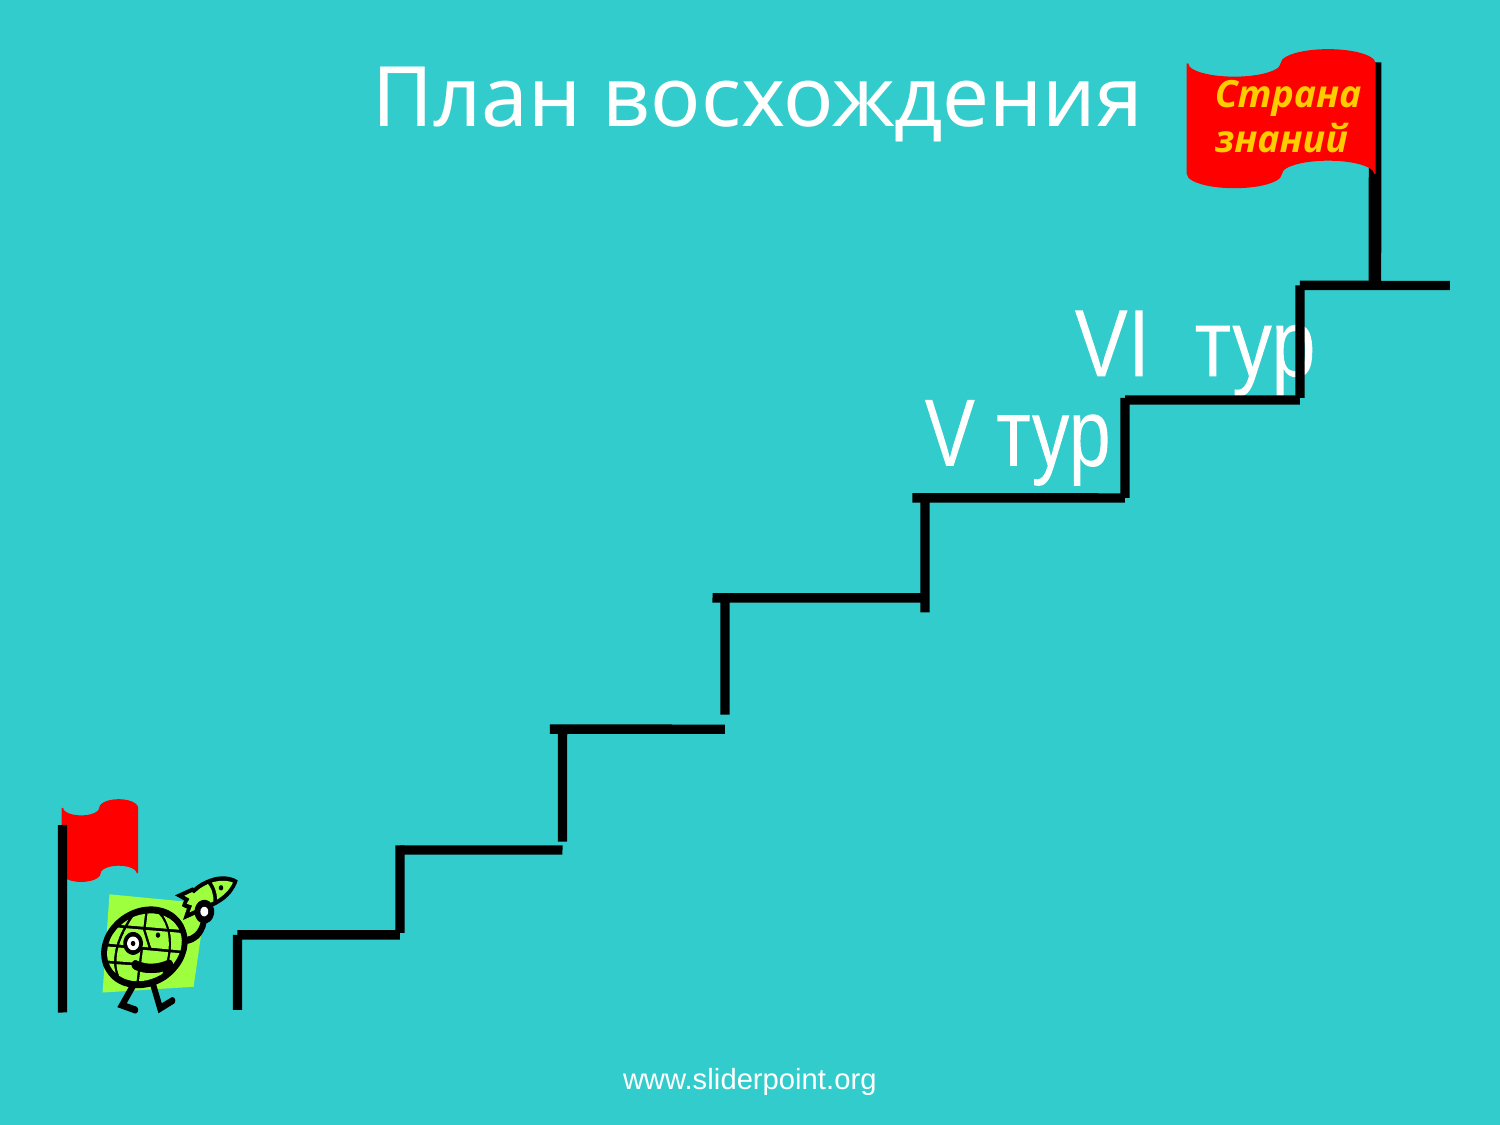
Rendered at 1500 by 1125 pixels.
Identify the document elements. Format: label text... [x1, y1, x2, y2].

text_box Страна знаний [1200, 62, 1450, 168]
title План восхождения [74, 47, 1426, 138]
text_box [62, 799, 138, 882]
picture [99, 874, 238, 1014]
text_box [1281, 49, 1375, 62]
footer www.sliderpoint.org [512, 1024, 988, 1103]
text_box [1187, 63, 1286, 188]
